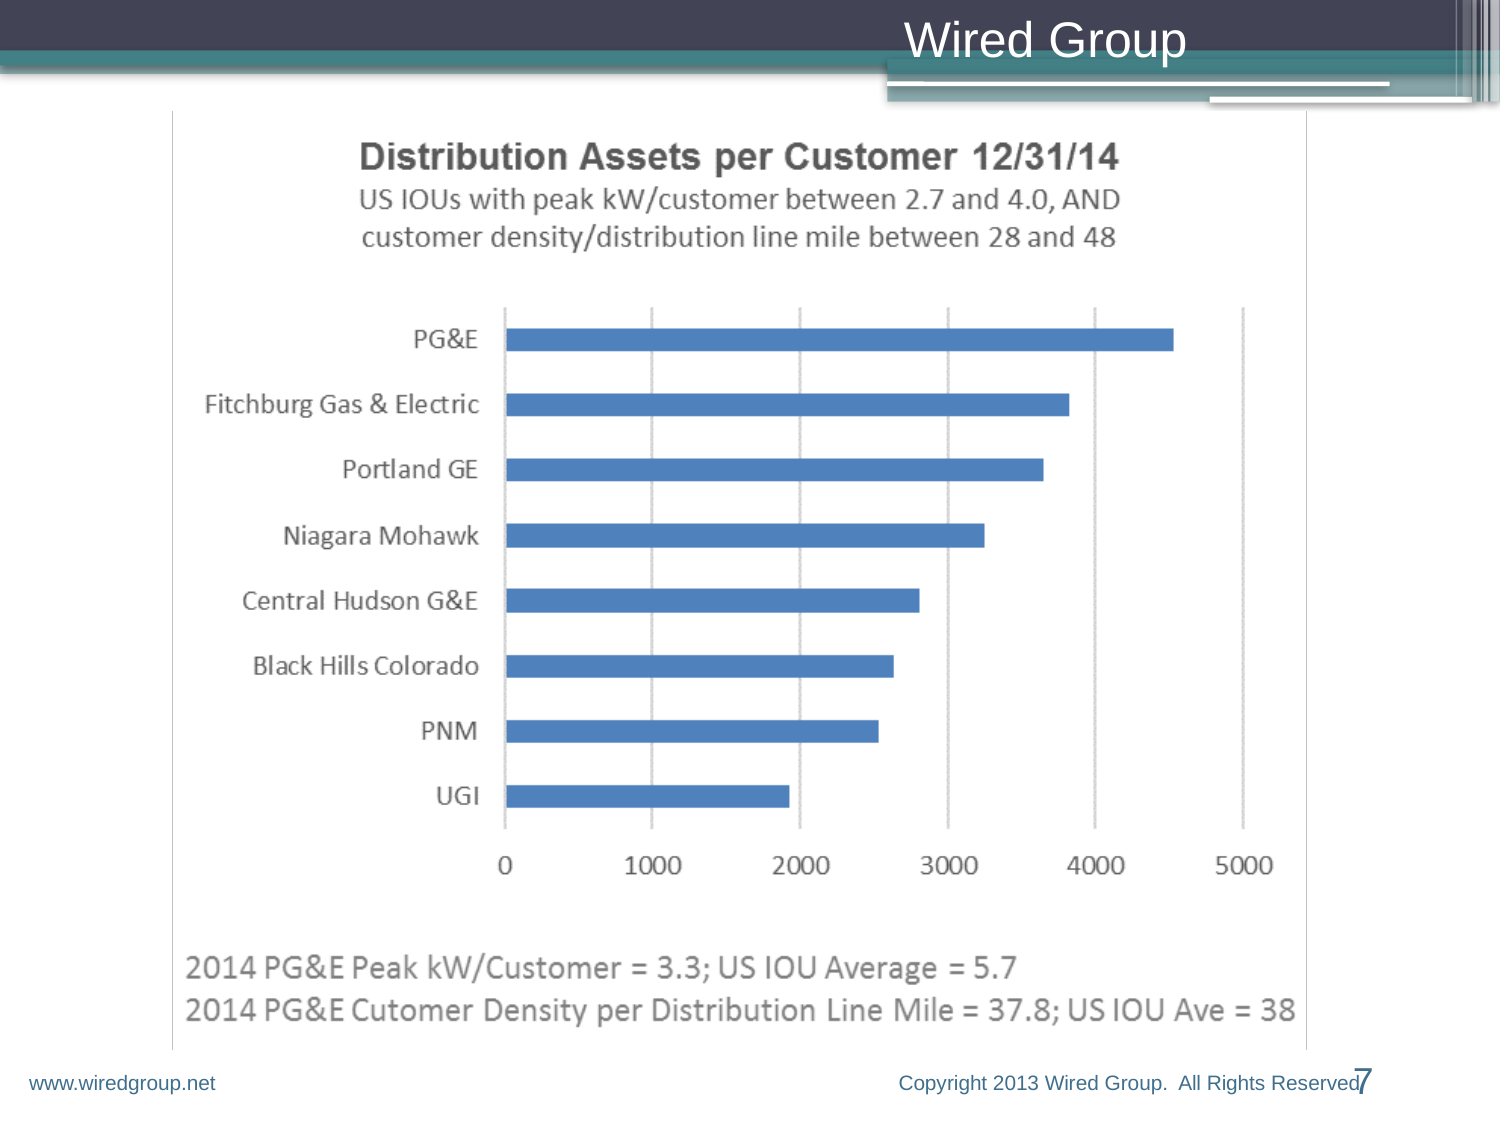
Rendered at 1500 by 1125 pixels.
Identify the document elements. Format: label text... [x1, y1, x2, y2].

picture [162, 111, 1313, 1051]
footer Copyright 2013 Wired Group. All Rights Reserved [849, 1062, 1375, 1094]
